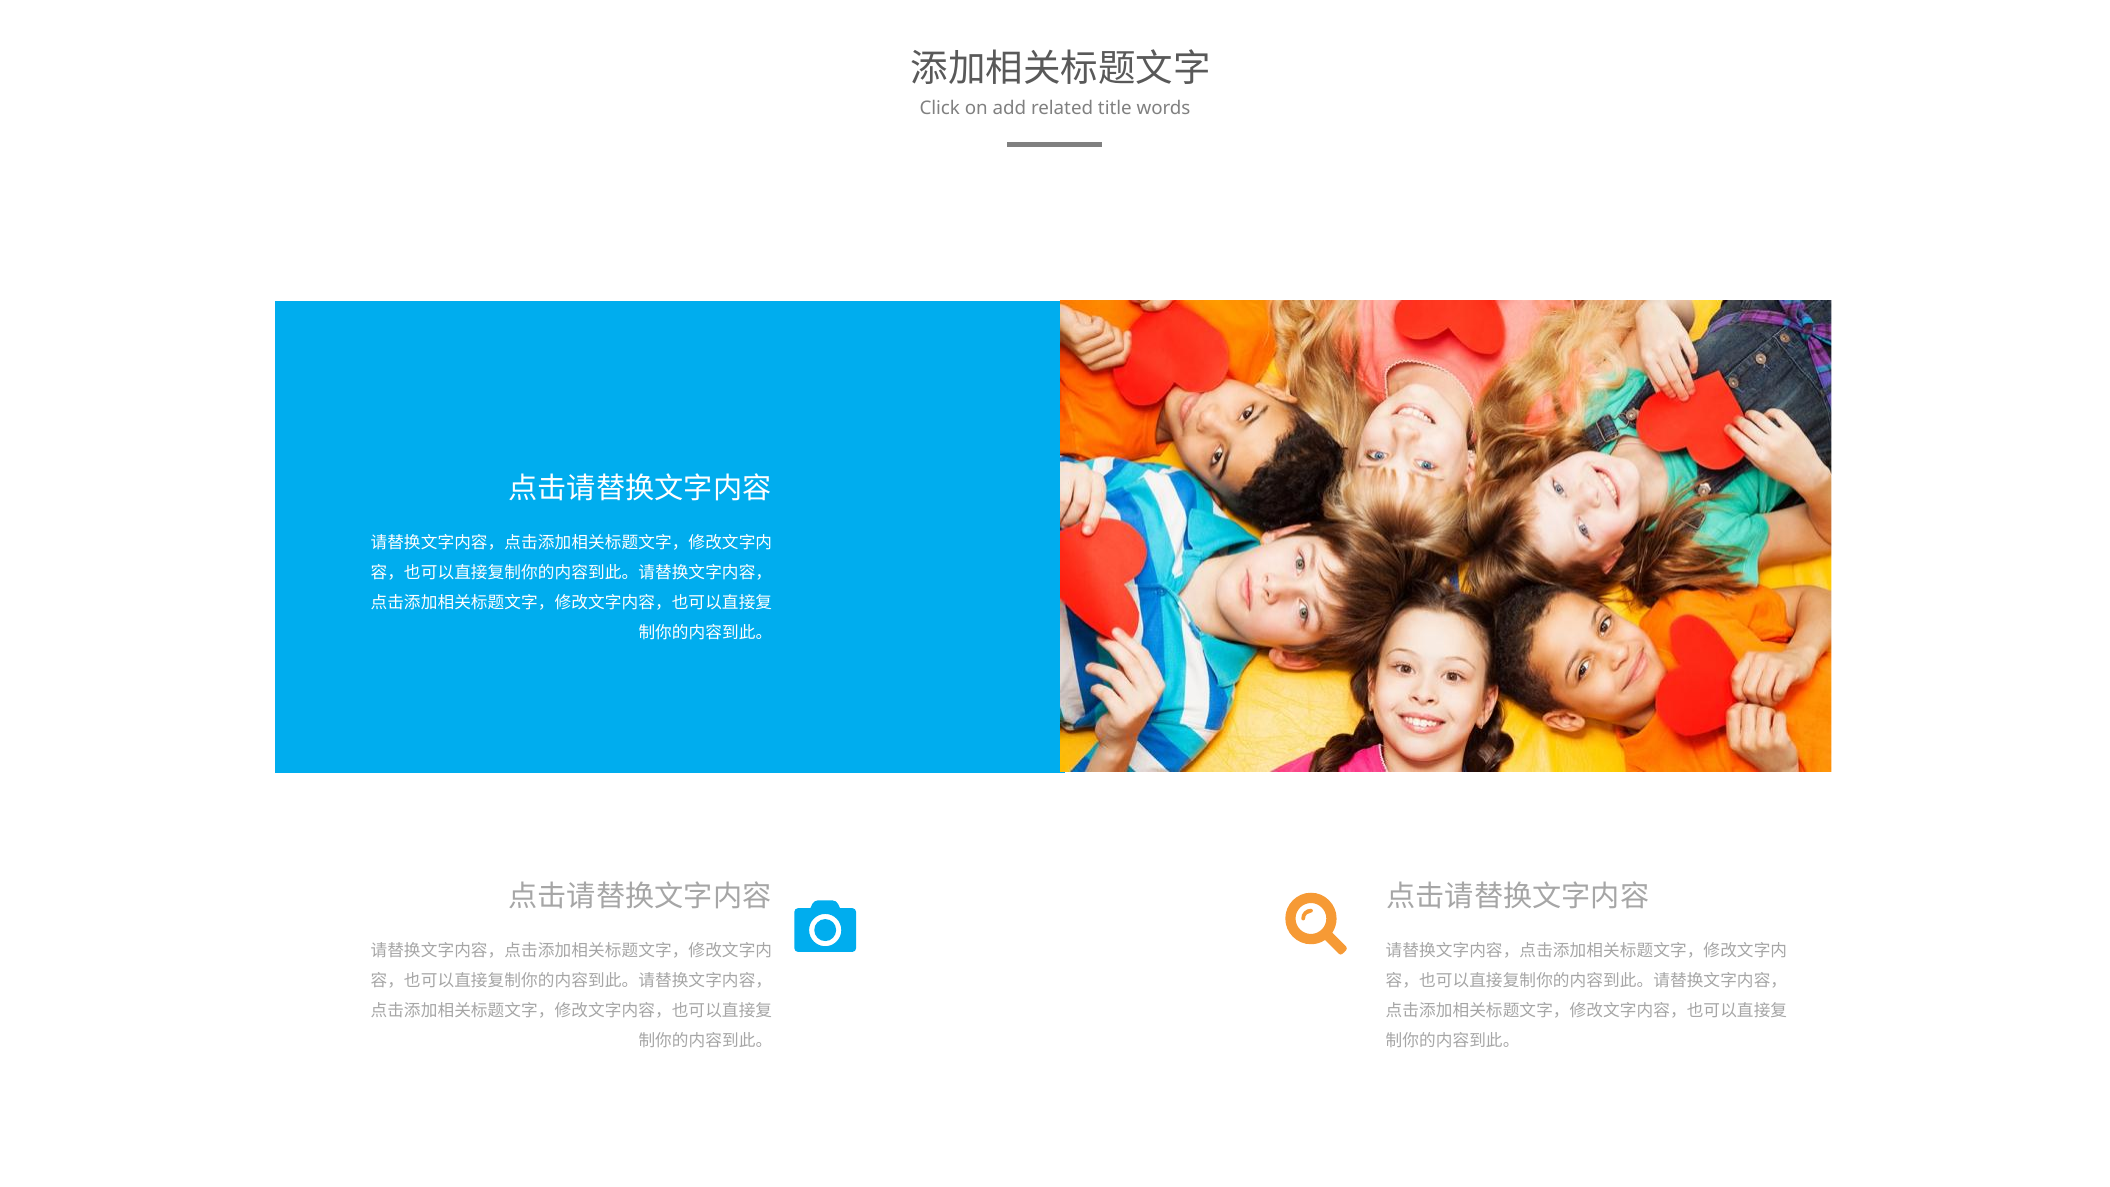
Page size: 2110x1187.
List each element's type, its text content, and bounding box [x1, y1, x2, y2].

text_box 请替换文字内容，点击添加相关标题文字，修改文字内容，也可以直接复制你的内容到此。请替换文字内容，点击添加相关标题文字，修改文字内容，也可以直接复制你的内容到此。 [344, 514, 789, 651]
text_box [1060, 300, 1832, 772]
text_box Click on add related title words [877, 89, 1232, 124]
text_box 请替换文字内容，点击添加相关标题文字，修改文字内容，也可以直接复制你的内容到此。请替换文字内容，点击添加相关标题文字，修改文字内容，也可以直接复制你的内容到此。 [344, 921, 789, 1058]
text_box 请替换文字内容，点击添加相关标题文字，修改文字内容，也可以直接复制你的内容到此。请替换文字内容，点击添加相关标题文字，修改文字内容，也可以直接复制你的内容到此。 [1369, 921, 1814, 1058]
text_box [1285, 892, 1347, 955]
text_box [794, 900, 857, 952]
text_box 点击请替换文字内容 [491, 869, 788, 921]
text_box 点击请替换文字内容 [491, 461, 788, 513]
text_box 添加相关标题文字 [877, 37, 1245, 95]
text_box 点击请替换文字内容 [1370, 869, 1667, 921]
text_box [274, 300, 1065, 773]
